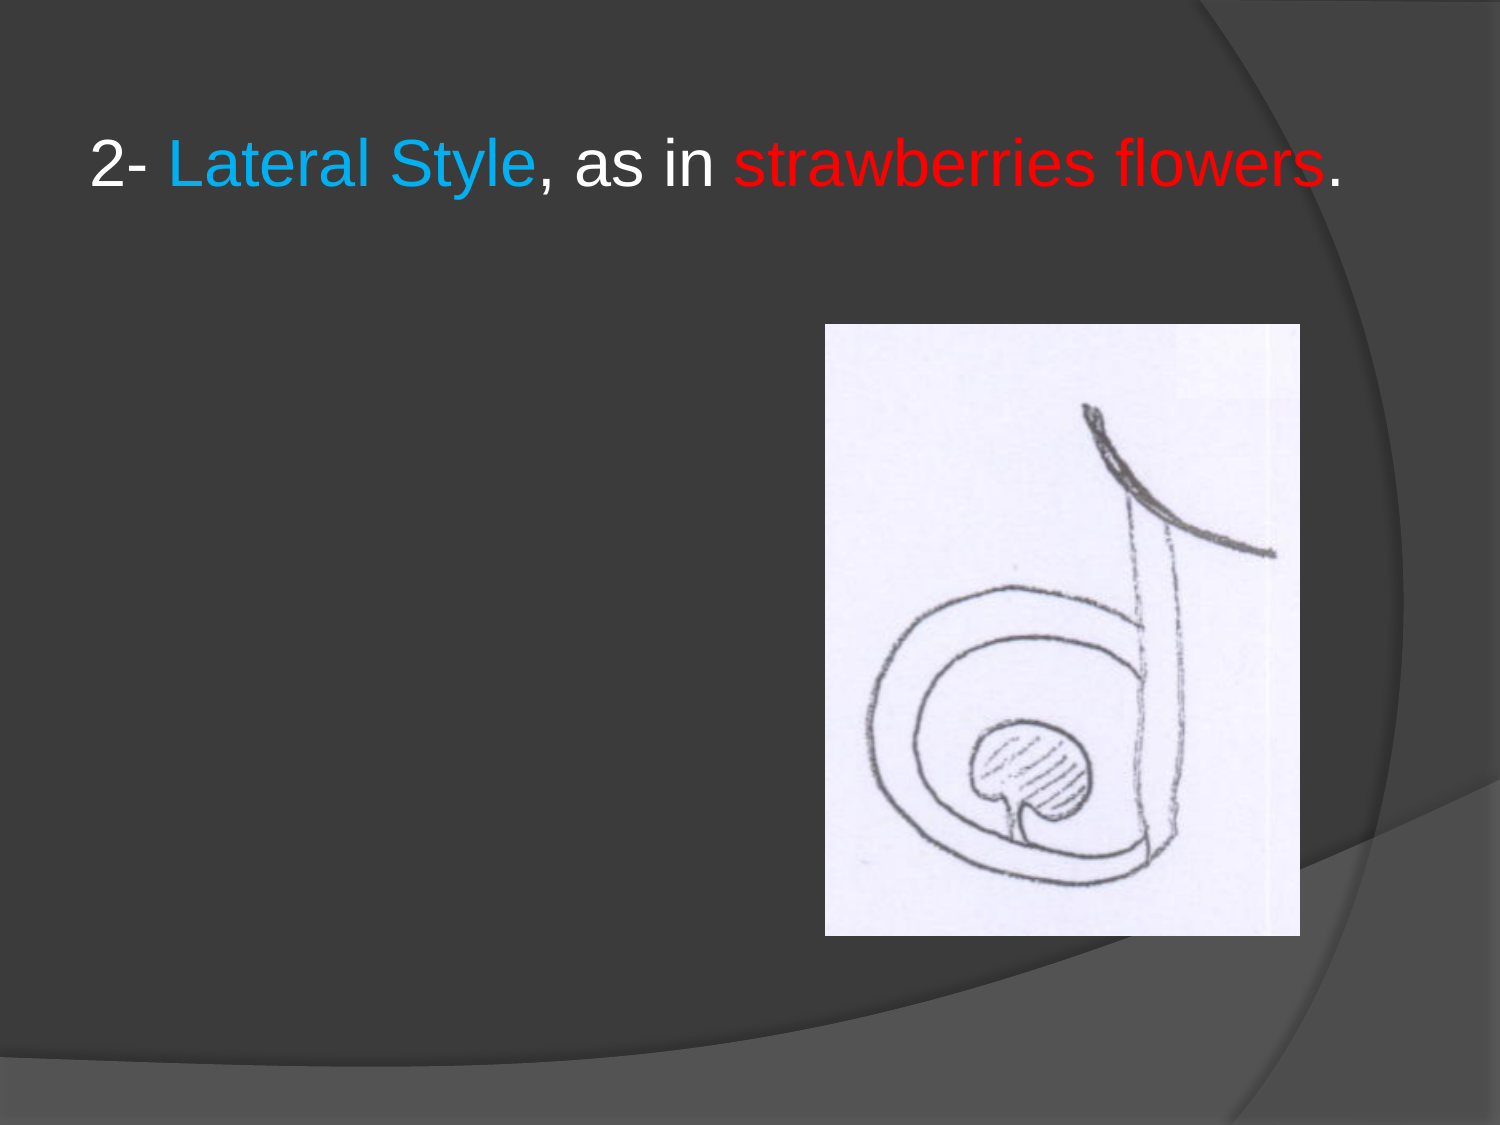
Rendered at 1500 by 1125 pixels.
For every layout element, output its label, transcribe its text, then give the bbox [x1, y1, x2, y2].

picture [824, 324, 1301, 936]
text_box 2- Lateral Style, as in strawberries flowers. [74, 112, 1413, 208]
